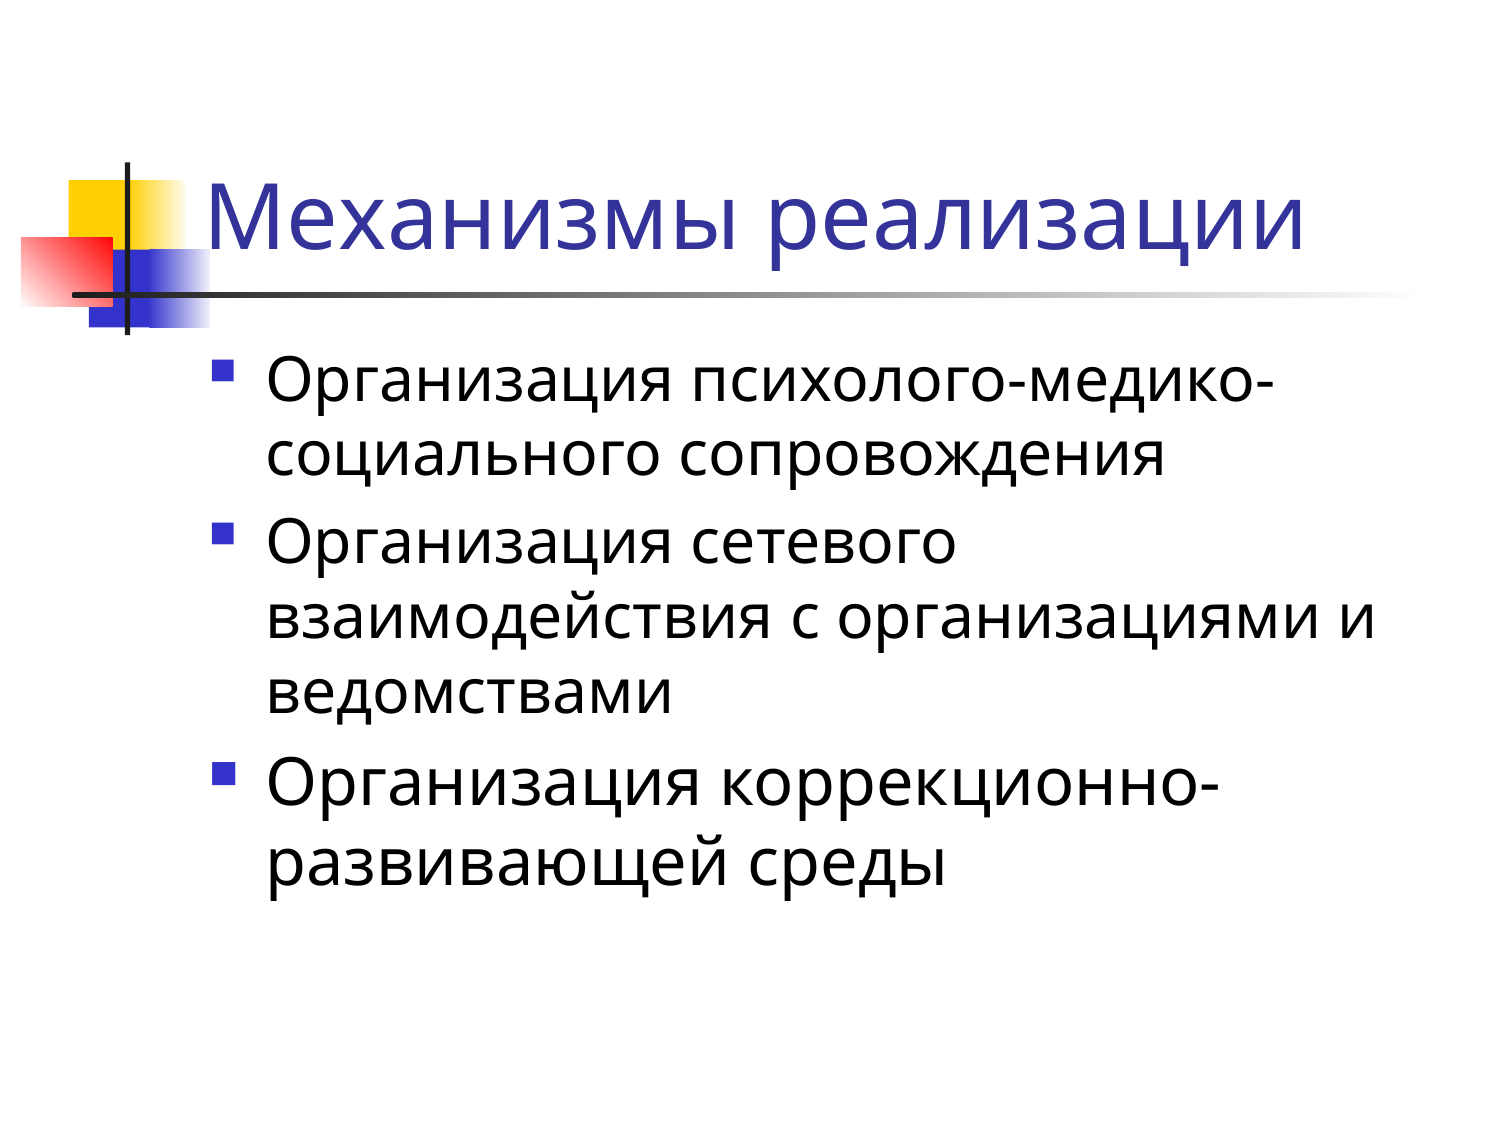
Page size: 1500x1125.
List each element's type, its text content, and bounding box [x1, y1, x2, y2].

title Механизмы реализации [188, 34, 1468, 276]
list Организация психолого-медико-социального сопровождения Организация сетевого взаимодействия с организациями и ведомствами Организация коррекционно-развивающей среды [193, 330, 1470, 1007]
